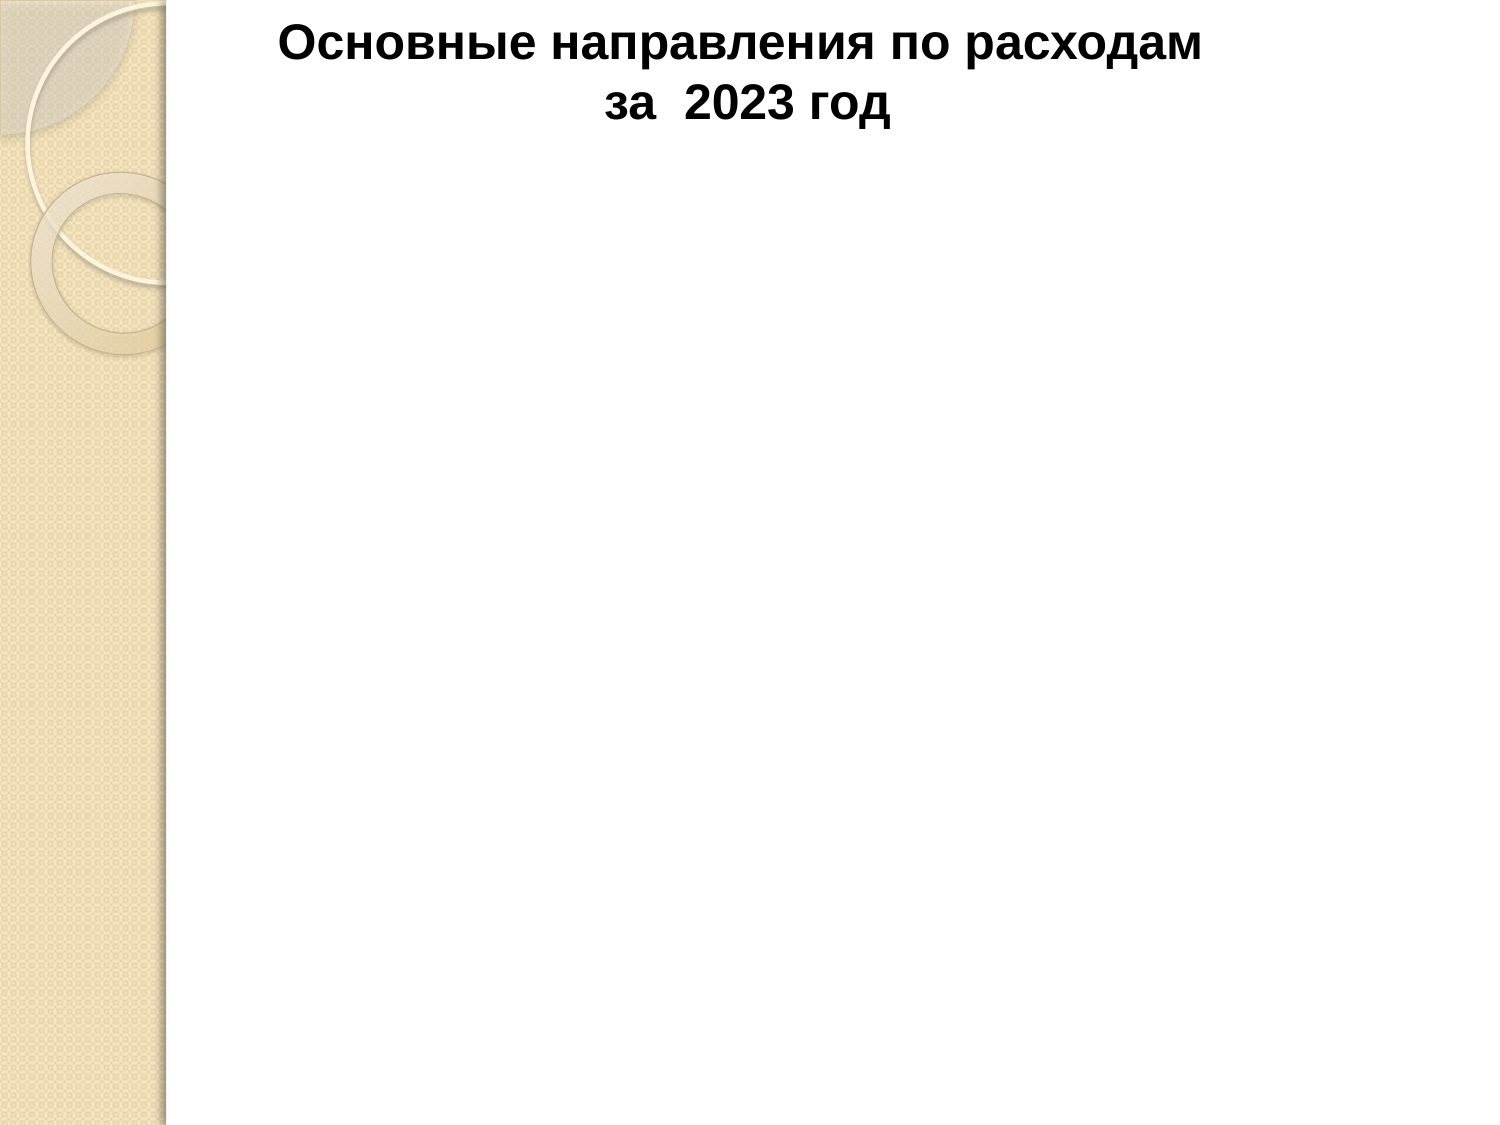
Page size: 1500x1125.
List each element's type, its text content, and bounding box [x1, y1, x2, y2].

text_box Основные направления по расходам за 2023 год [26, 2, 1456, 137]
